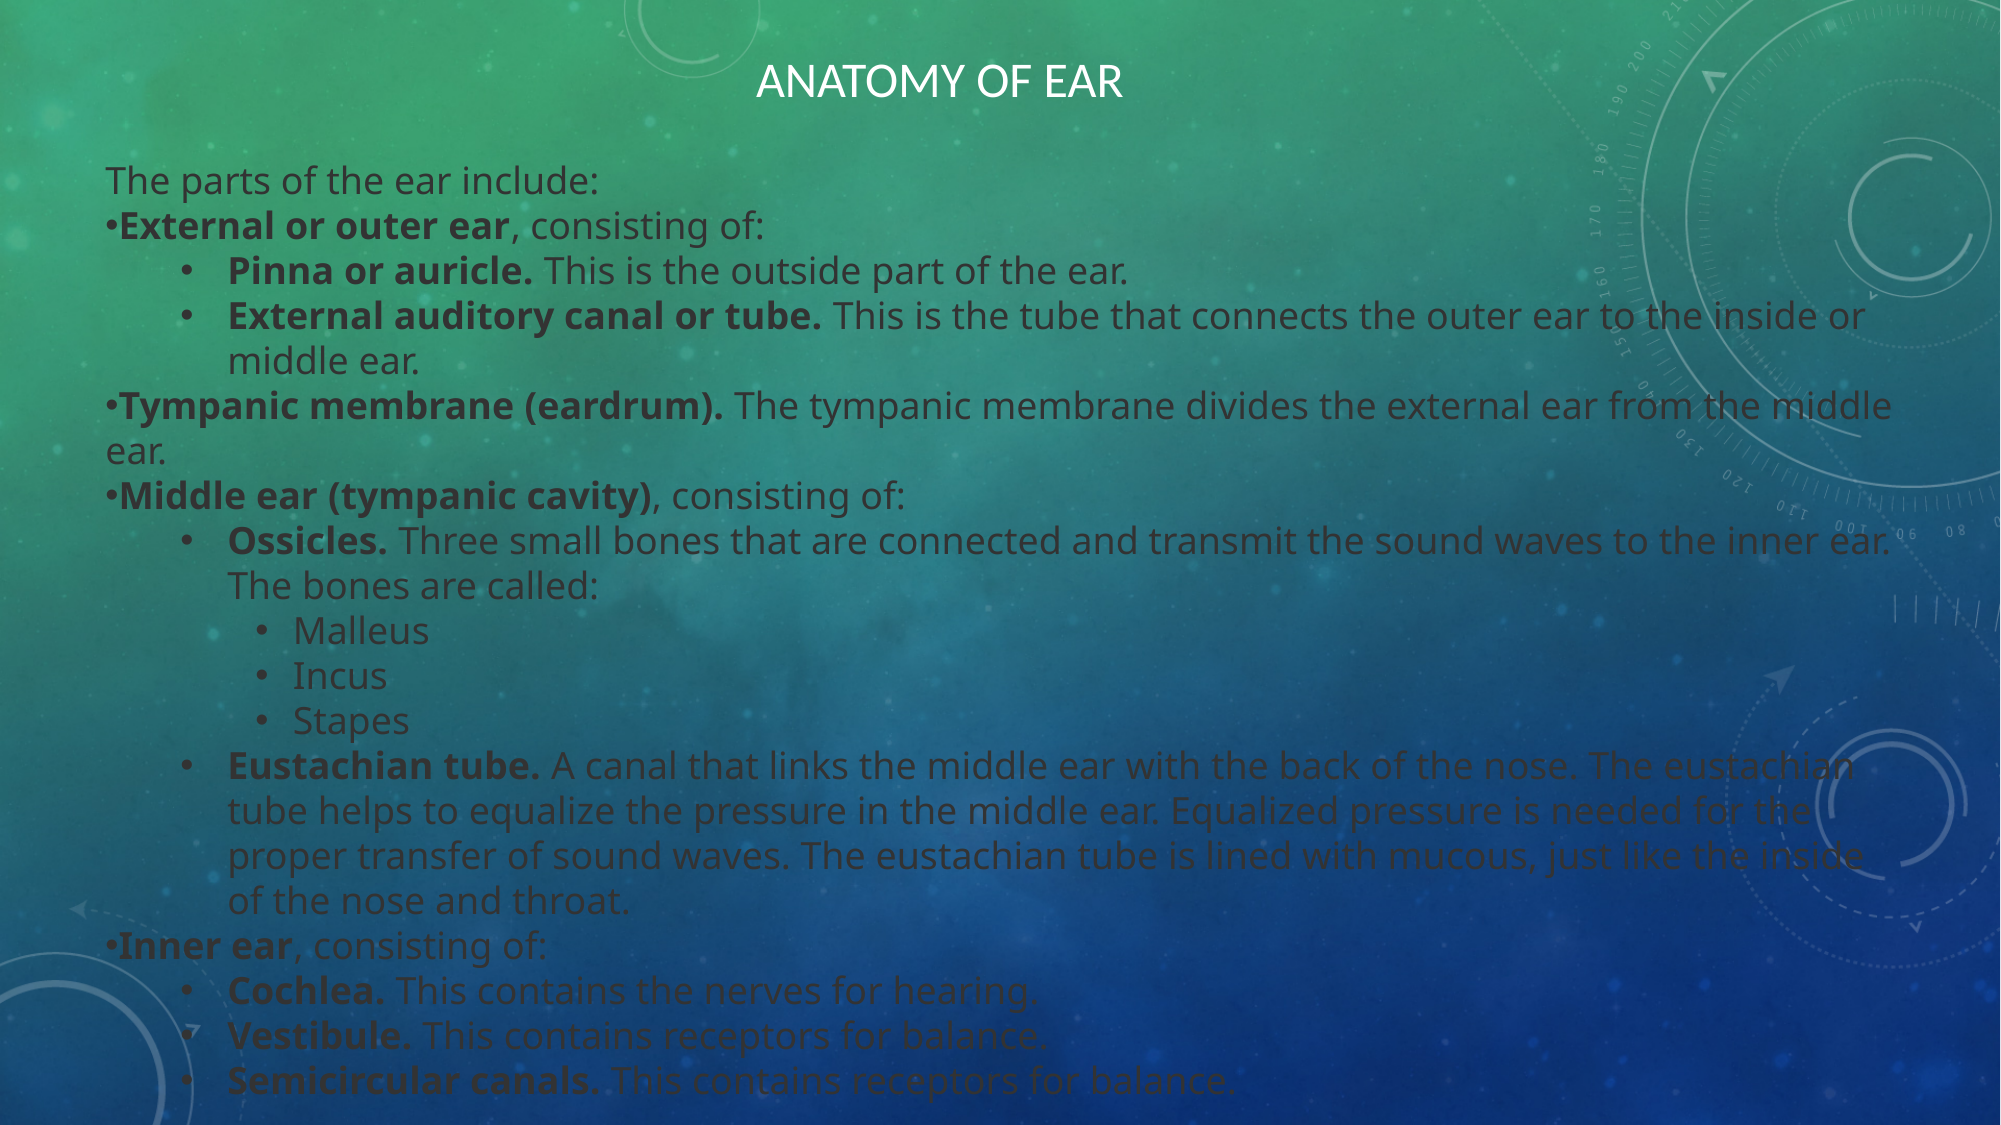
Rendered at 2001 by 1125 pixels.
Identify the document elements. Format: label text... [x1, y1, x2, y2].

picture [0, 0, 2001, 1125]
text_box ANATOMY OF EAR [516, 40, 1404, 115]
text_box The parts of the ear include: External or outer ear, consisting of: Pinna or auricle. This is the outside part of the ear. External auditory canal or tube. This is the tube that connects the outer ear to the inside or middle ear. Tympanic membrane (eardrum). The tympanic membrane divides the external ear from the middle ear. Middle ear (tympanic cavity), consisting of: Ossicles. Three small bones that are connected and transmit the sound waves to the inner ear. The bones are called: Malleus Incus Stapes Eustachian tube. A canal that links the middle ear with the back of the nose. The eustachian tube helps to equalize the pressure in the middle ear. Equalized pressure is needed for the proper transfer of sound waves. The eustachian tube is lined with mucous, just like the inside of the nose and throat. Inner ear, consisting of: Cochlea. This contains the nerves for hearing. Vestibule. This contains receptors for balance. Semicircular canals. This contains receptors for balance. [90, 149, 1919, 1110]
